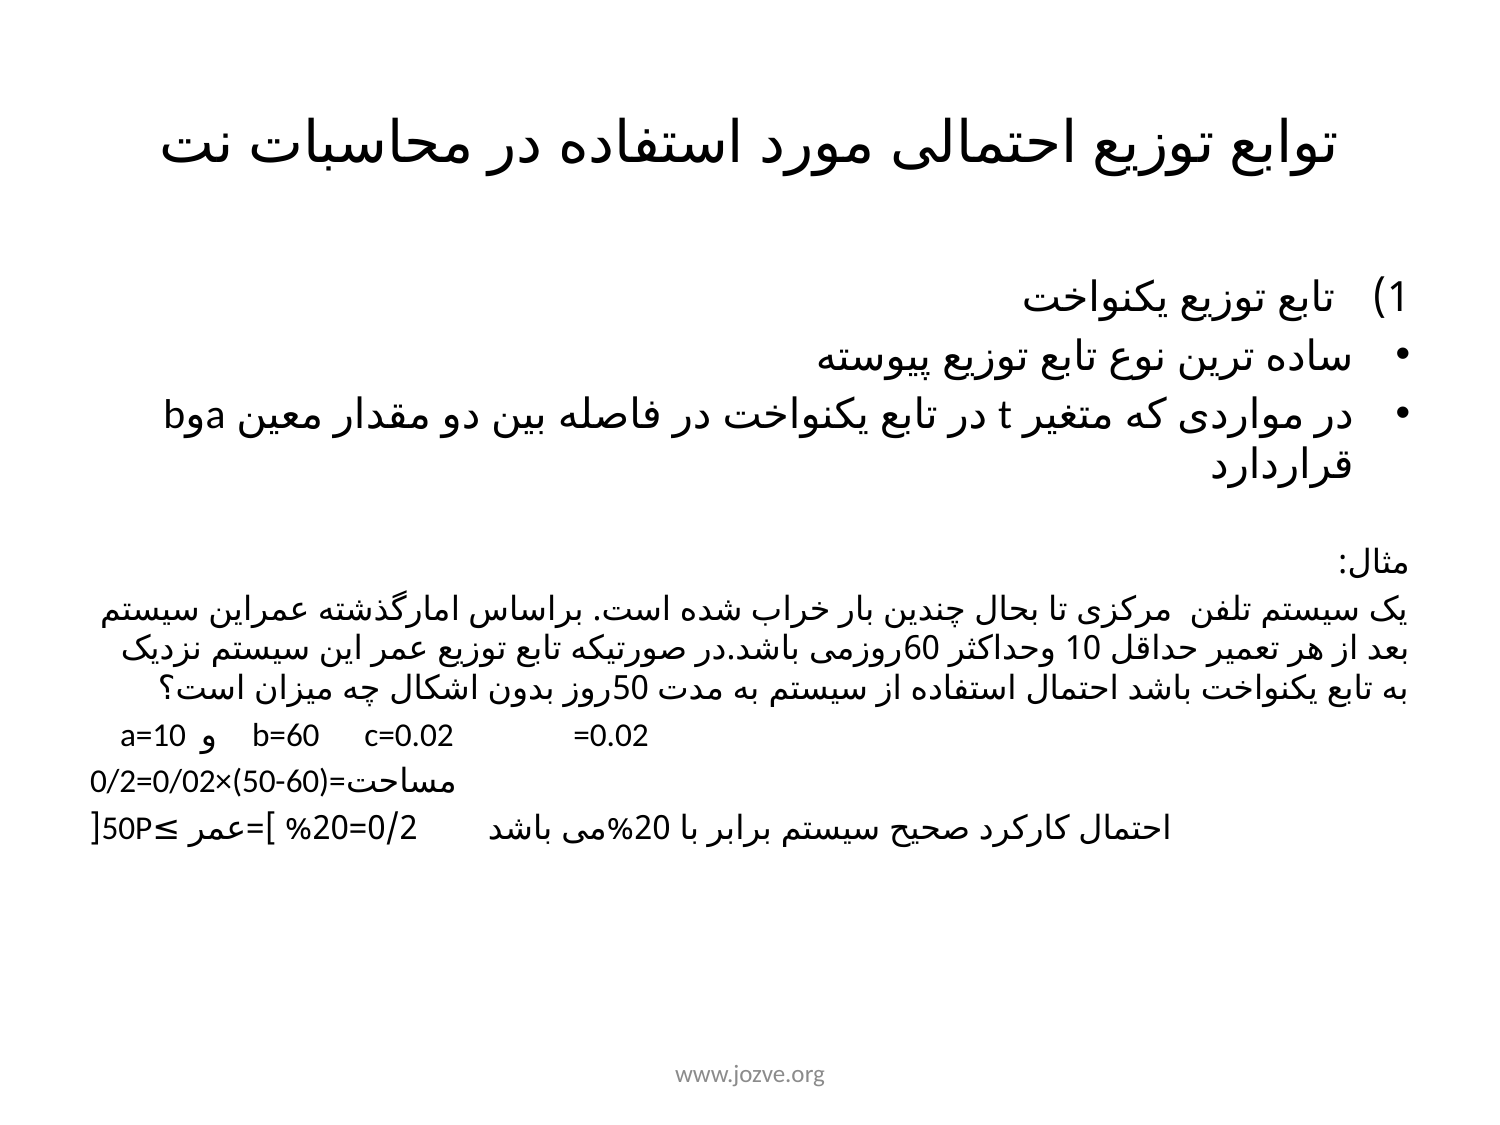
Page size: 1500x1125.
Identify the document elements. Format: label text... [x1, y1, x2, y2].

title توابع توزیع احتمالی مورد استفاده در محاسبات نت [75, 45, 1425, 233]
footer www.jozve.org [512, 1042, 988, 1103]
